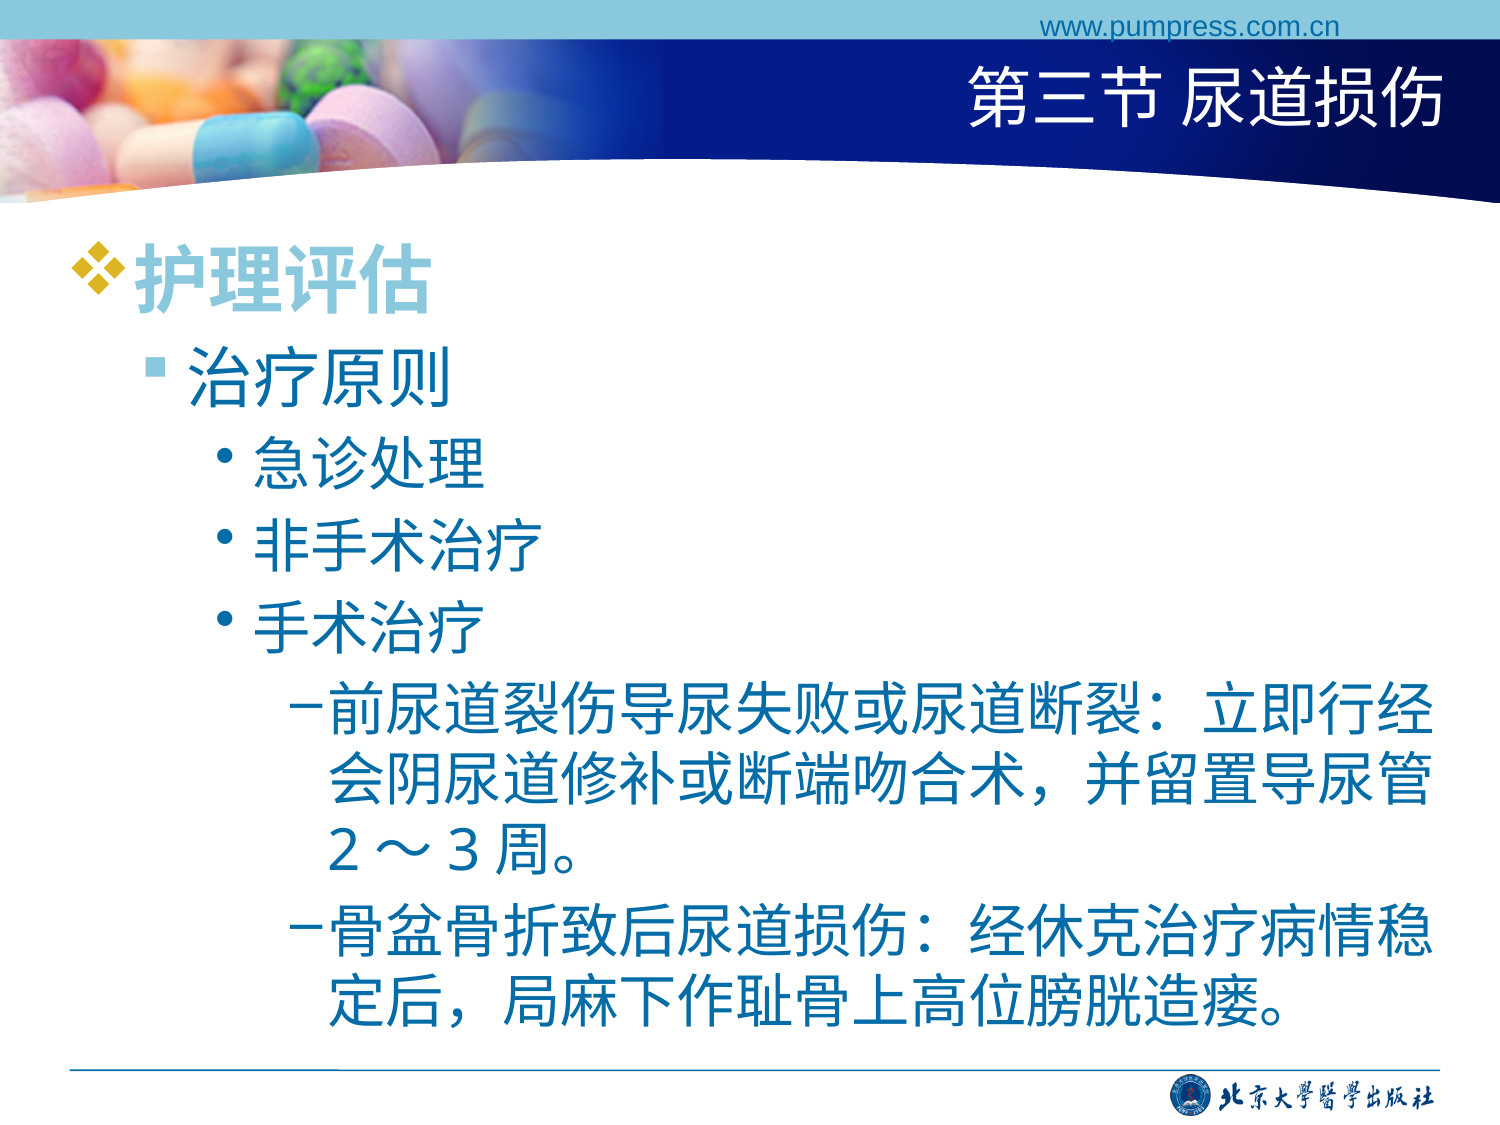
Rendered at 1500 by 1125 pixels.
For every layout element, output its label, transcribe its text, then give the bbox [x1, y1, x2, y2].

title 第三节 尿道损伤 [137, 49, 1463, 143]
picture [0, 40, 1500, 203]
list 护理评估 治疗原则 急诊处理 非手术治疗 手术治疗 前尿道裂伤导尿失败或尿道断裂：立即行经会阴尿道修补或断端吻合术，并留置导尿管2～3周。 骨盆骨折致后尿道损伤：经休克治疗病情稳定后，局麻下作耻骨上高位膀胱造瘘。 [49, 224, 1463, 1026]
picture [1170, 1074, 1436, 1118]
slide_number www.pumpress.com.cn [1025, 0, 1463, 38]
